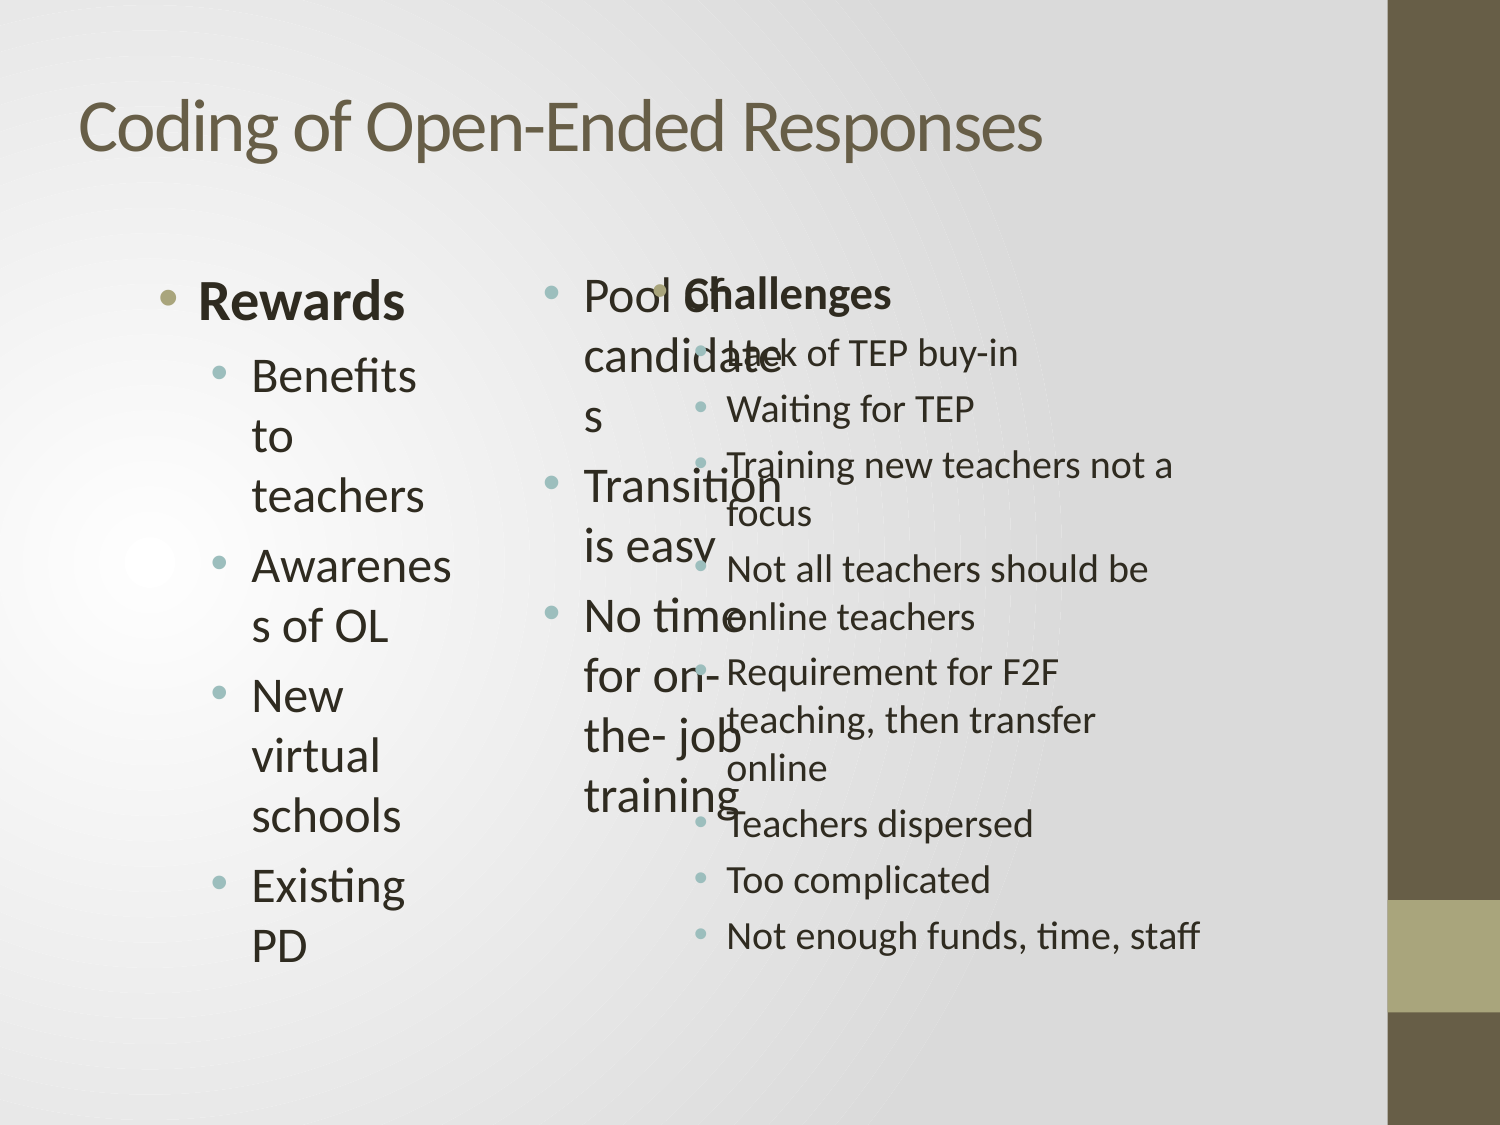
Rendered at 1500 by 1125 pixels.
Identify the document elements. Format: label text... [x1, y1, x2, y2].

list Rewards Benefits to teachers Awareness of OL New virtual schools Existing PD Pool of candidates Transition is easy No time for on-the- job training [122, 255, 818, 1049]
list Challenges Lack of TEP buy-in Waiting for TEP Training new teachers not a focus Not all teachers should be online teachers Requirement for F2F teaching, then transfer online Teachers dispersed Too complicated Not enough funds, time, staff [620, 255, 1221, 1009]
title Coding of Open-Ended Responses [63, 45, 1314, 198]
